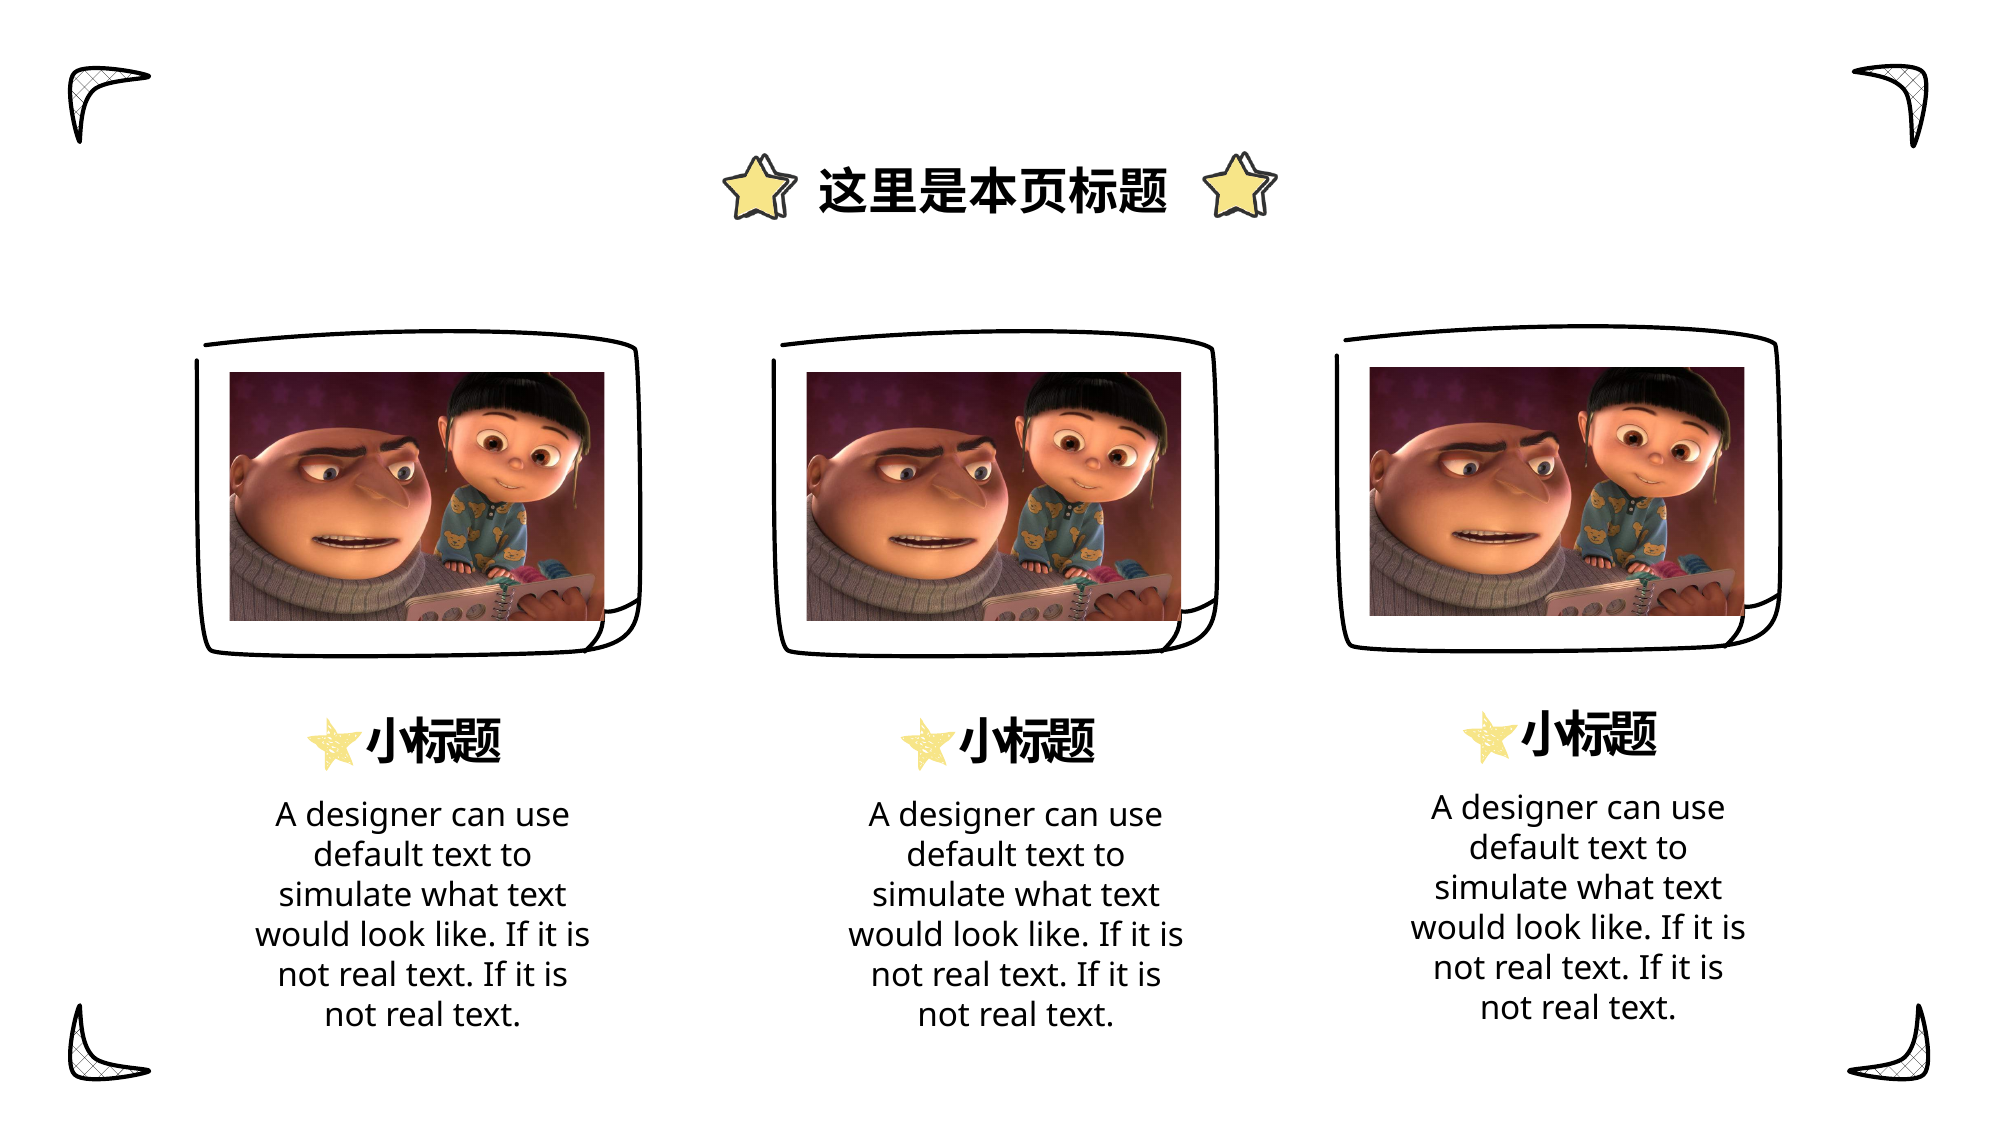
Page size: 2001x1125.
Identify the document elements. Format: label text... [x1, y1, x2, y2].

text_box 小标题 [1506, 695, 1673, 770]
text_box [69, 66, 151, 143]
text_box 这里是本页标题 [801, 151, 1186, 227]
text_box [307, 717, 363, 771]
text_box [1848, 1004, 1930, 1081]
text_box [1462, 710, 1518, 765]
text_box [69, 1004, 151, 1081]
text_box A designer can use default text to simulate what text would look like. If it is not real text. If it is not real text. [828, 785, 1205, 1041]
text_box 小标题 [943, 702, 1111, 777]
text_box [196, 331, 641, 657]
text_box [1852, 64, 1928, 148]
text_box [773, 331, 1218, 657]
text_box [1202, 151, 1278, 218]
text_box A designer can use default text to simulate what text would look like. If it is not real text. If it is not real text. [234, 785, 612, 1041]
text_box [1336, 326, 1781, 652]
text_box [900, 717, 956, 771]
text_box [722, 153, 798, 220]
text_box 小标题 [350, 702, 518, 777]
text_box A designer can use default text to simulate what text would look like. If it is not real text. If it is not real text. [1390, 779, 1767, 1034]
